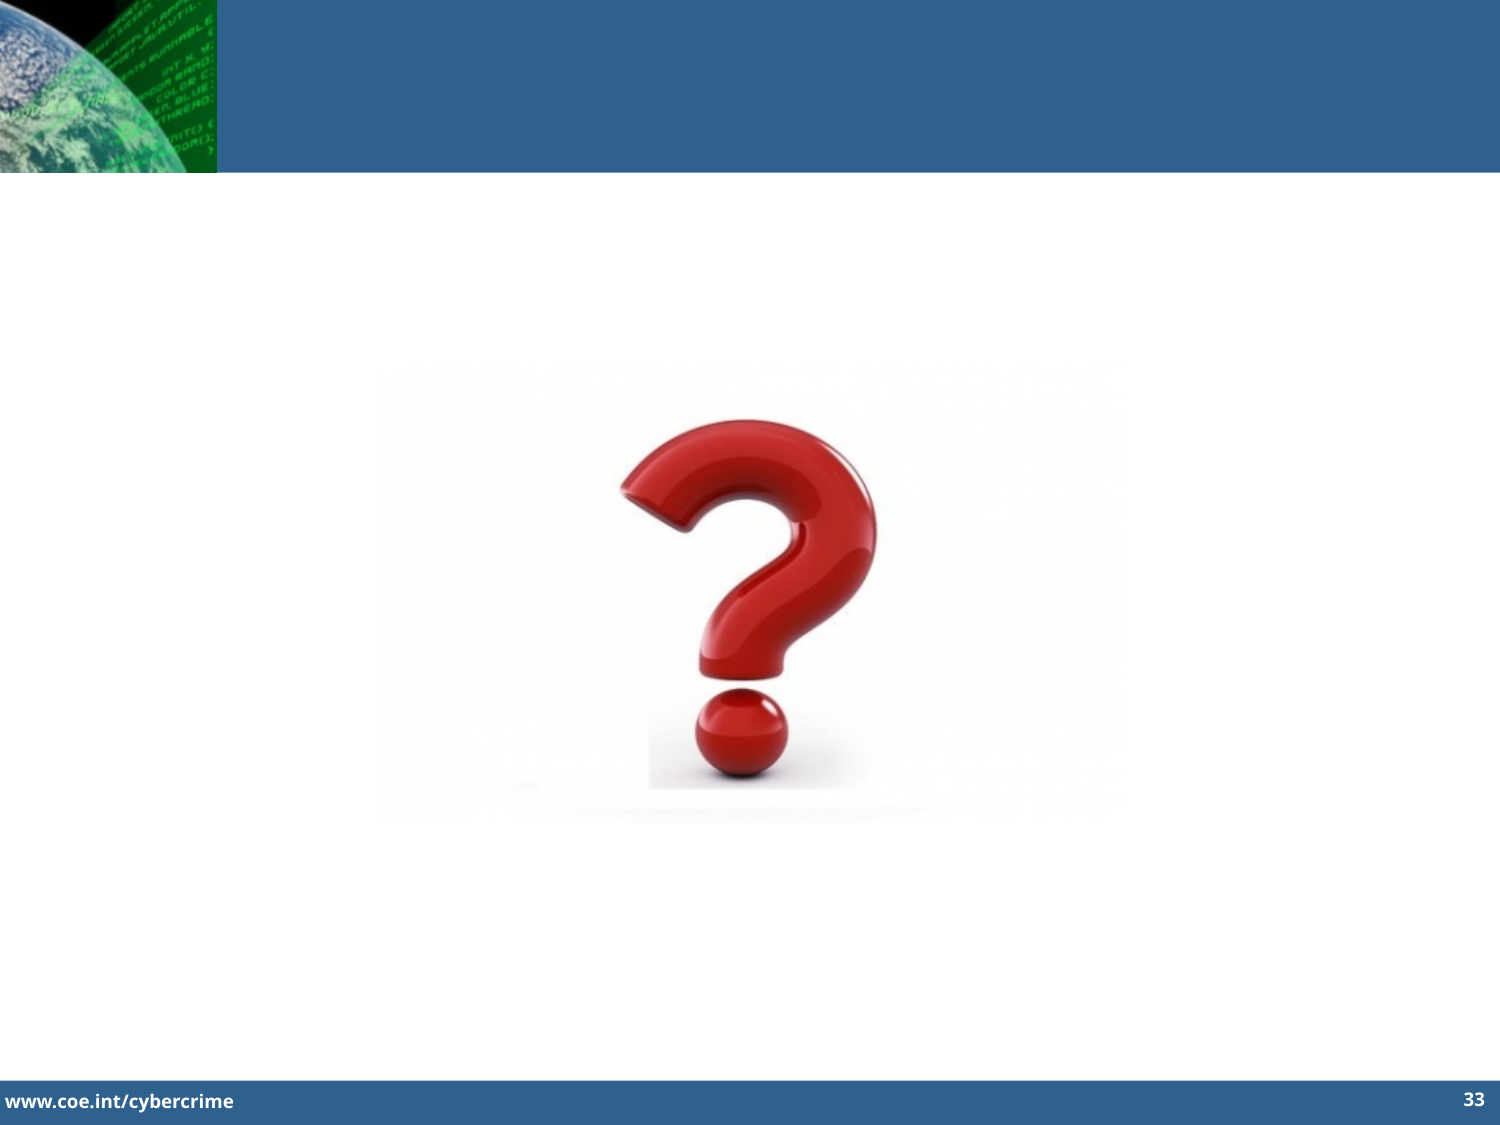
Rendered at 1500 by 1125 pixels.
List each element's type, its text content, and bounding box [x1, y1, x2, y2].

slide_number 33 [1162, 1080, 1500, 1125]
picture [375, 365, 1125, 824]
picture [0, 0, 217, 173]
